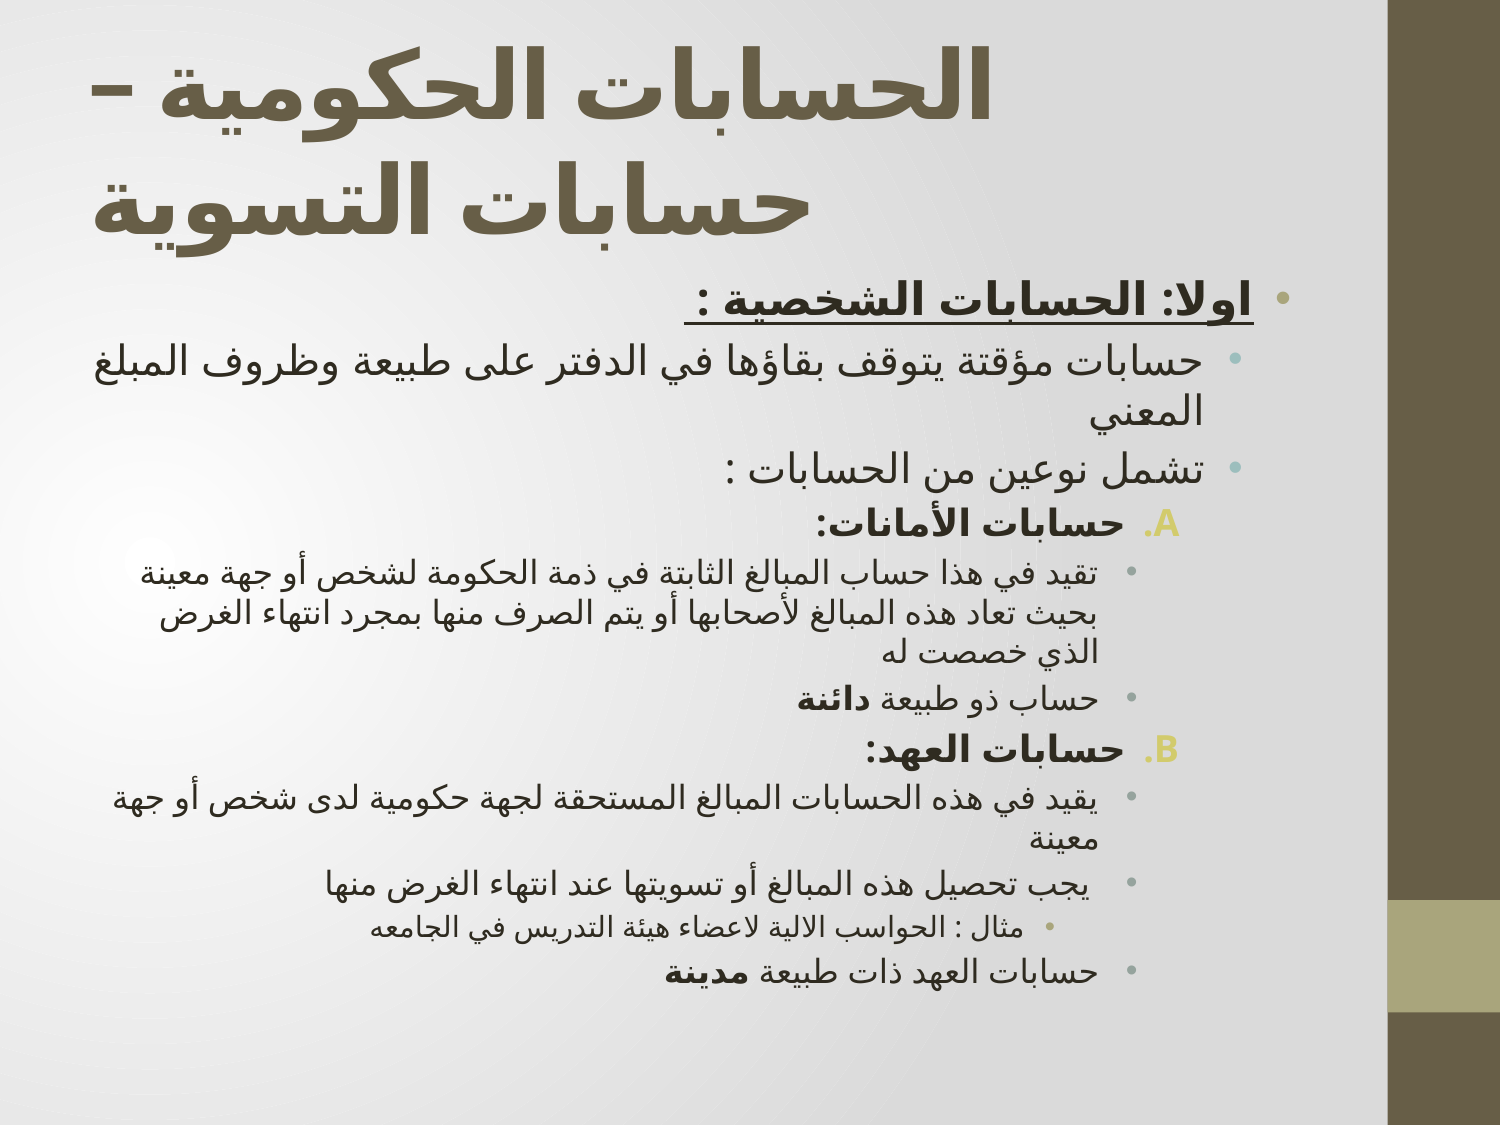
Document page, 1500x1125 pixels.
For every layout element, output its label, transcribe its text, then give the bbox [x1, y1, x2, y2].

title الحسابات الحكومية – حسابات التسوية [75, 45, 1325, 233]
list اولا: الحسابات الشخصية : حسابات مؤقتة يتوقف بقاؤها في الدفتر على طبيعة وظروف المبلغ المعني تشمل نوعين من الحسابات : حسابات الأمانات: تقيد في هذا حساب المبالغ الثابتة في ذمة الحكومة لشخص أو جهة معينة بحيث تعاد هذه المبالغ لأصحابها أو يتم الصرف منها بمجرد انتهاء الغرض الذي خصصت له حساب ذو طبيعة دائنة حسابات العهد: يقيد في هذه الحسابات المبالغ المستحقة لجهة حكومية لدى شخص أو جهة معينة يجب تحصيل هذه المبالغ أو تسويتها عند انتهاء الغرض منها مثال : الحواسب الالية لاعضاء هيئة التدريس في الجامعه حسابات العهد ذات طبيعة مدينة [75, 262, 1325, 1050]
